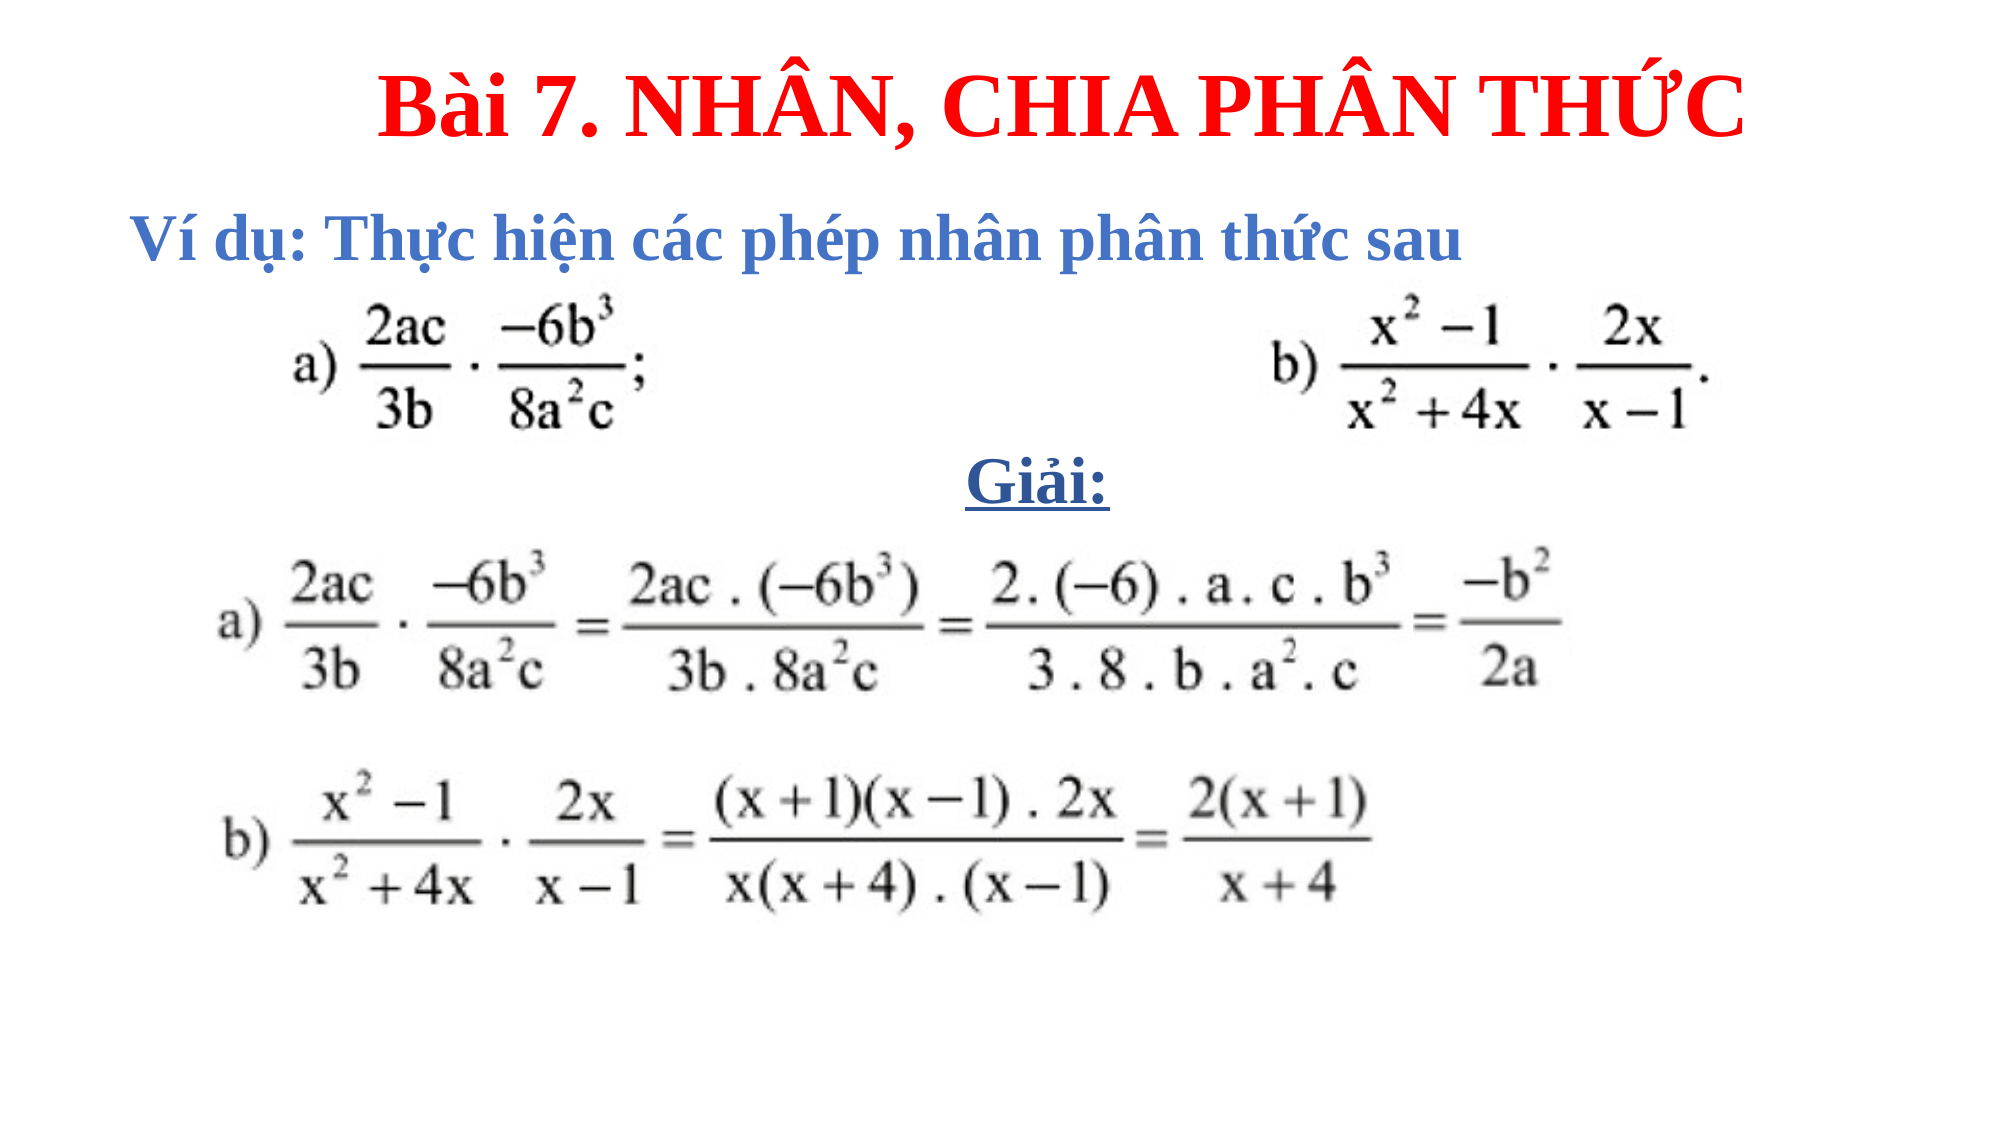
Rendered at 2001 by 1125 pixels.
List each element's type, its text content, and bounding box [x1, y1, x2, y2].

picture [655, 761, 1378, 924]
picture [212, 543, 565, 698]
picture [212, 760, 651, 911]
text_box Ví dụ: Thực hiện các phép nhân phân thức sau [115, 186, 1841, 282]
picture [569, 545, 934, 701]
picture [937, 540, 1572, 702]
text_box Bài 7. NHÂN, CHIA PHÂN THỨC [362, 37, 1904, 162]
text_box Giải: [950, 452, 1126, 524]
picture [276, 278, 1723, 452]
